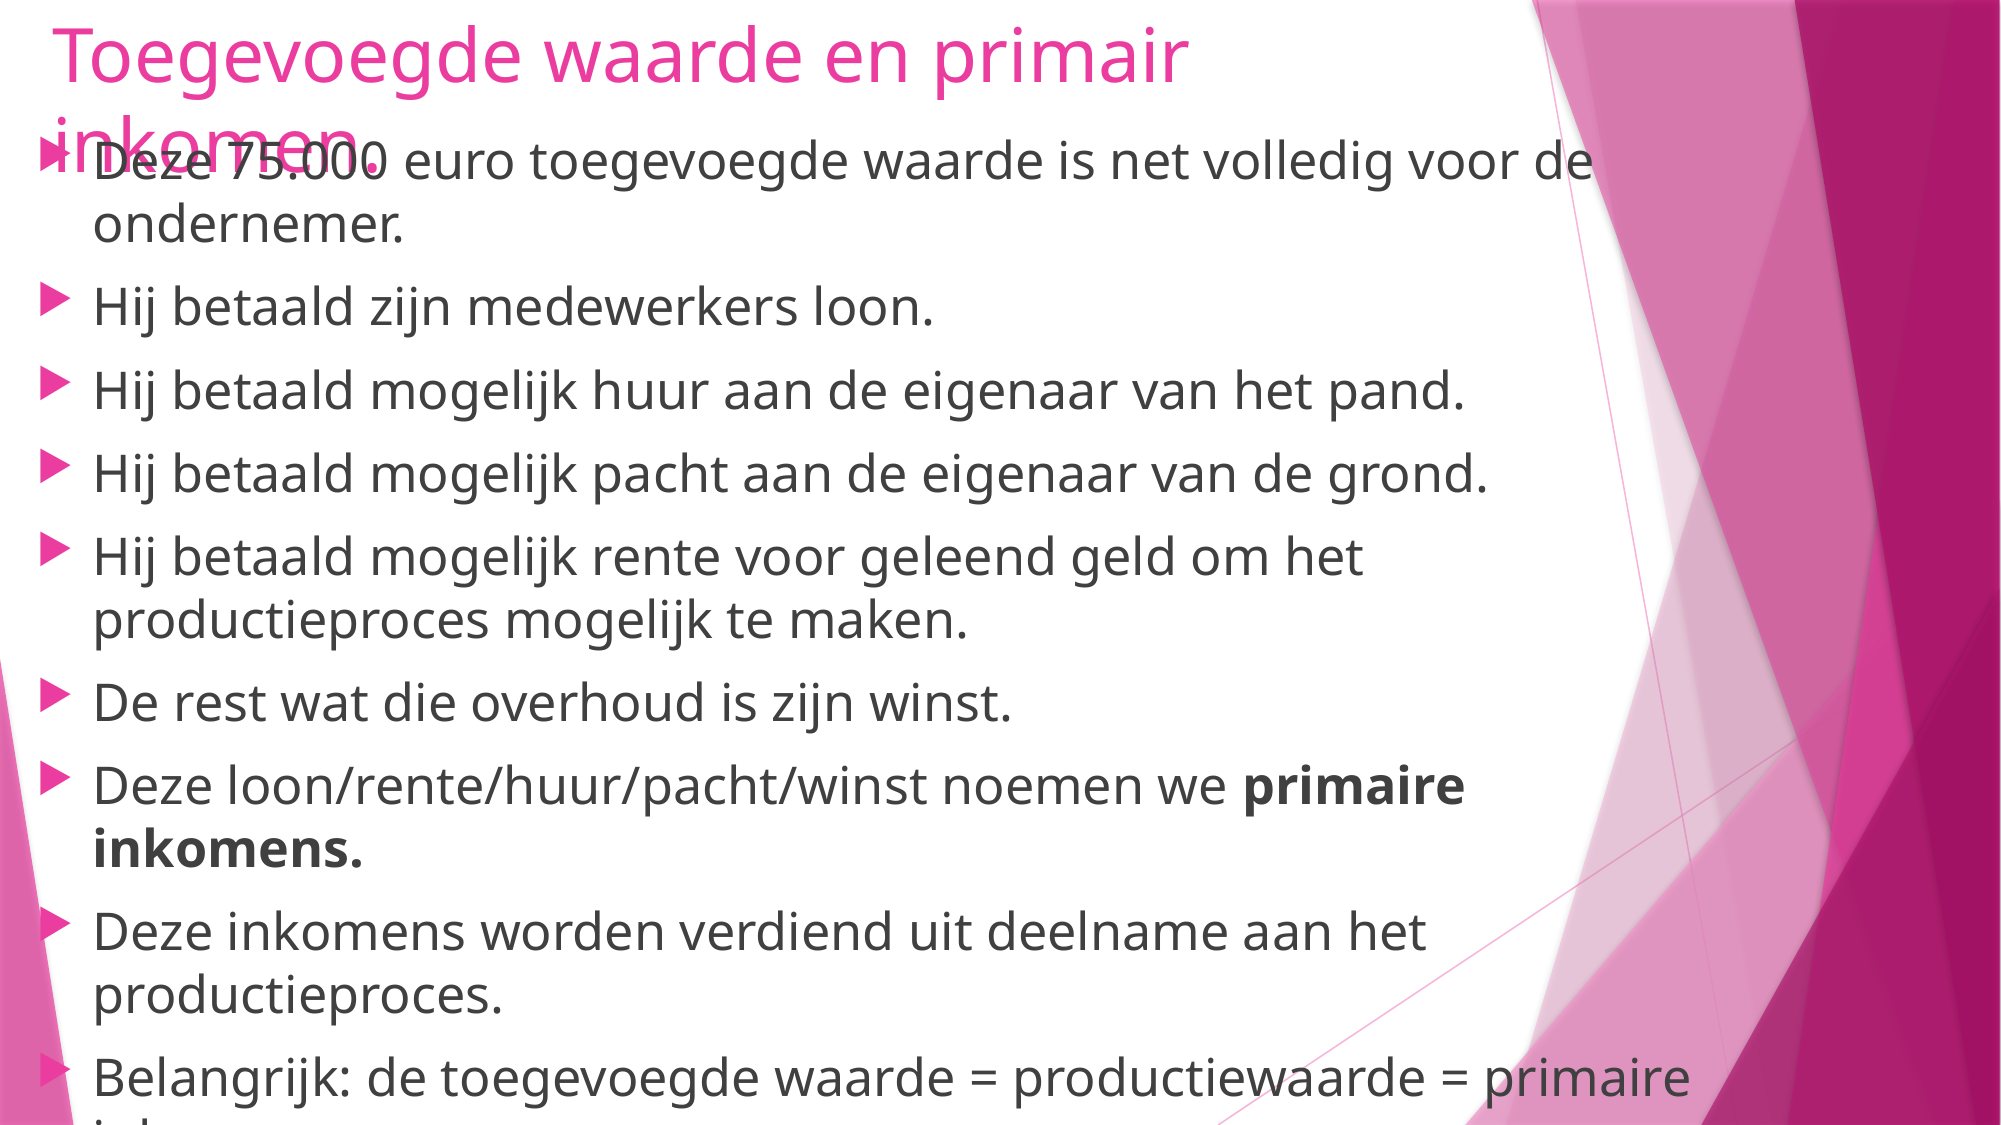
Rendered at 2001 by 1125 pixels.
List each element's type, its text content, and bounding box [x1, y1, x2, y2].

title Toegevoegde waarde en primair inkomen. [37, 0, 1522, 120]
list Deze 75.000 euro toegevoegde waarde is net volledig voor de ondernemer. Hij betaald zijn medewerkers loon. Hij betaald mogelijk huur aan de eigenaar van het pand. Hij betaald mogelijk pacht aan de eigenaar van de grond. Hij betaald mogelijk rente voor geleend geld om het productieproces mogelijk te maken. De rest wat die overhoud is zijn winst. Deze loon/rente/huur/pacht/winst noemen we primaire inkomens. Deze inkomens worden verdiend uit deelname aan het productieproces. Belangrijk: de toegevoegde waarde = productiewaarde = primaire inkomens. [21, 120, 1731, 992]
